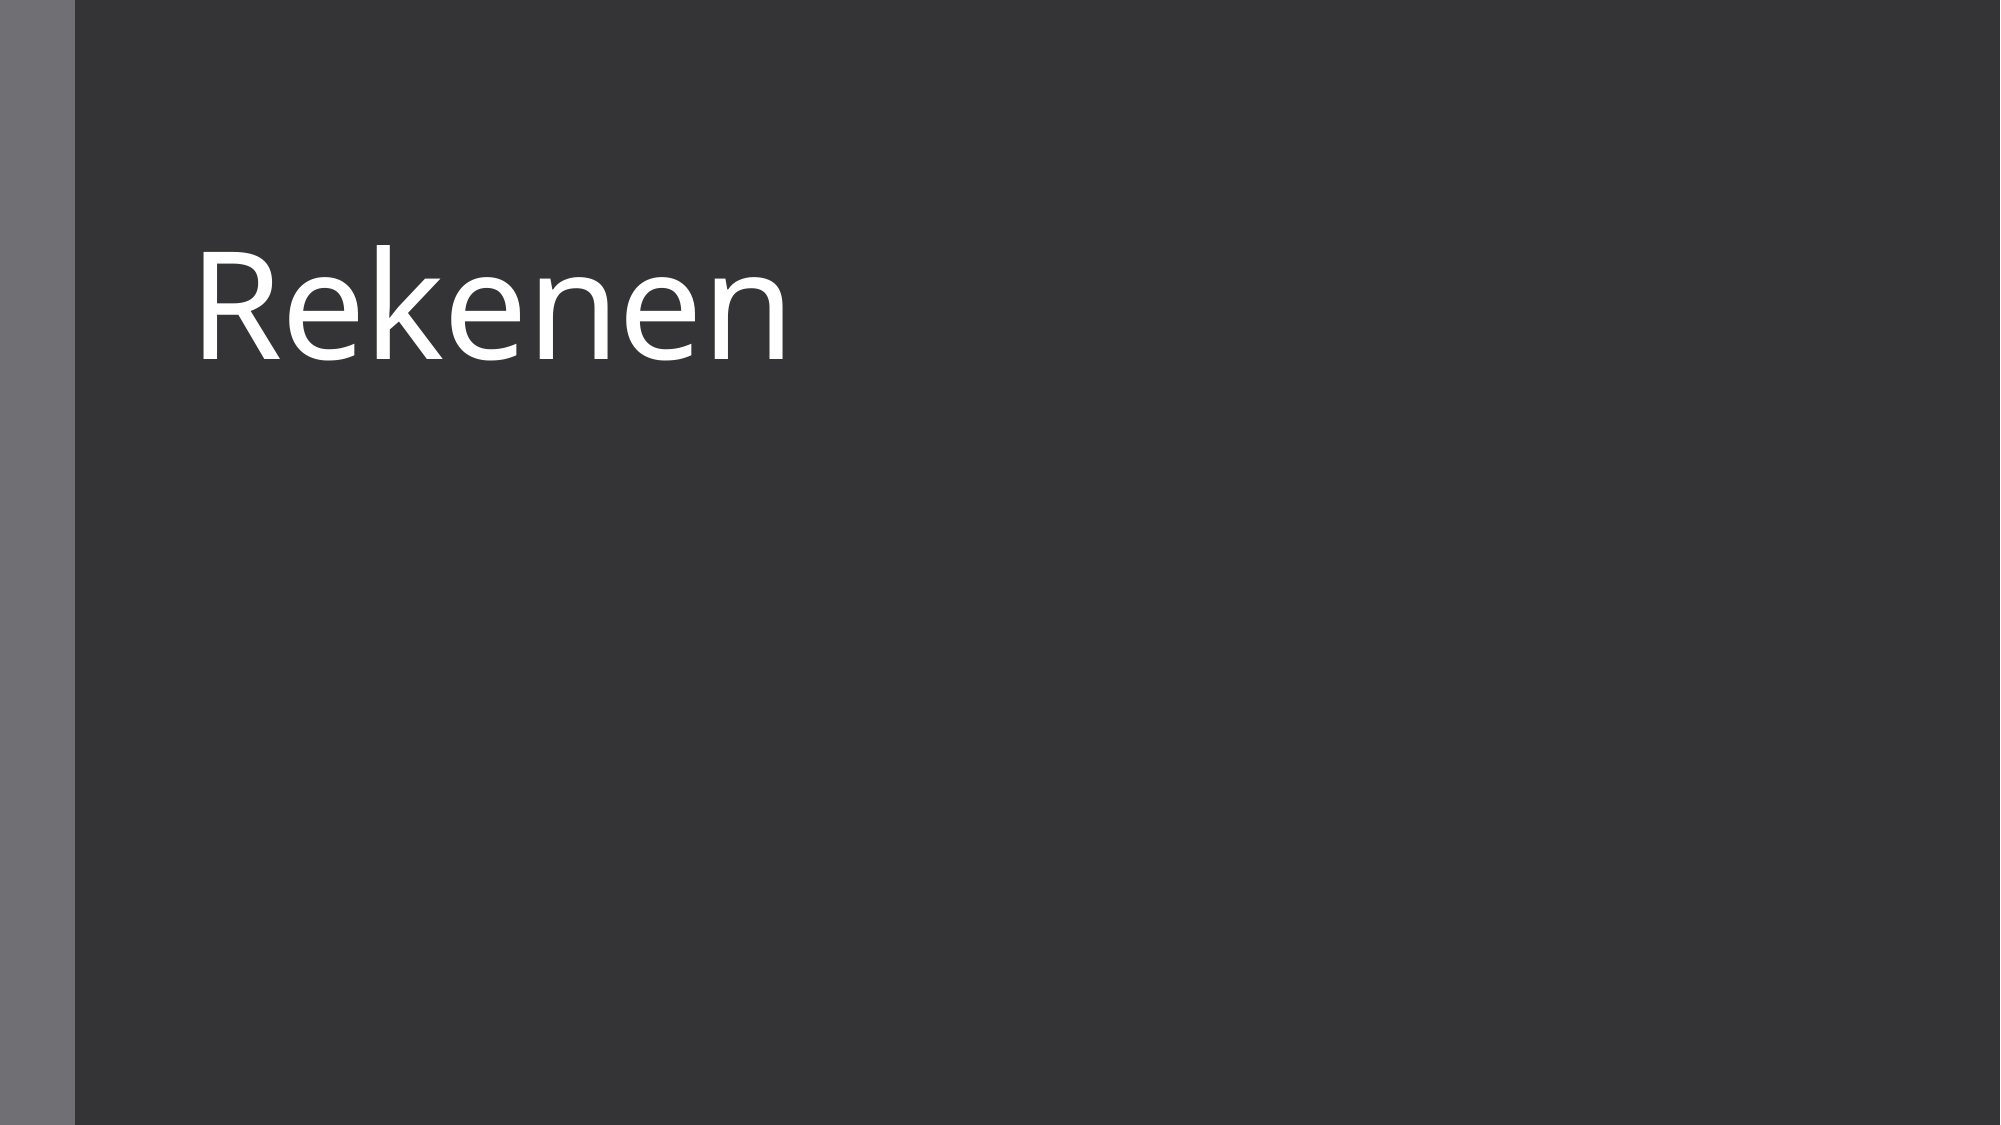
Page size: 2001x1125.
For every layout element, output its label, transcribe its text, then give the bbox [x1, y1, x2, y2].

title Rekenen [174, 205, 1720, 398]
